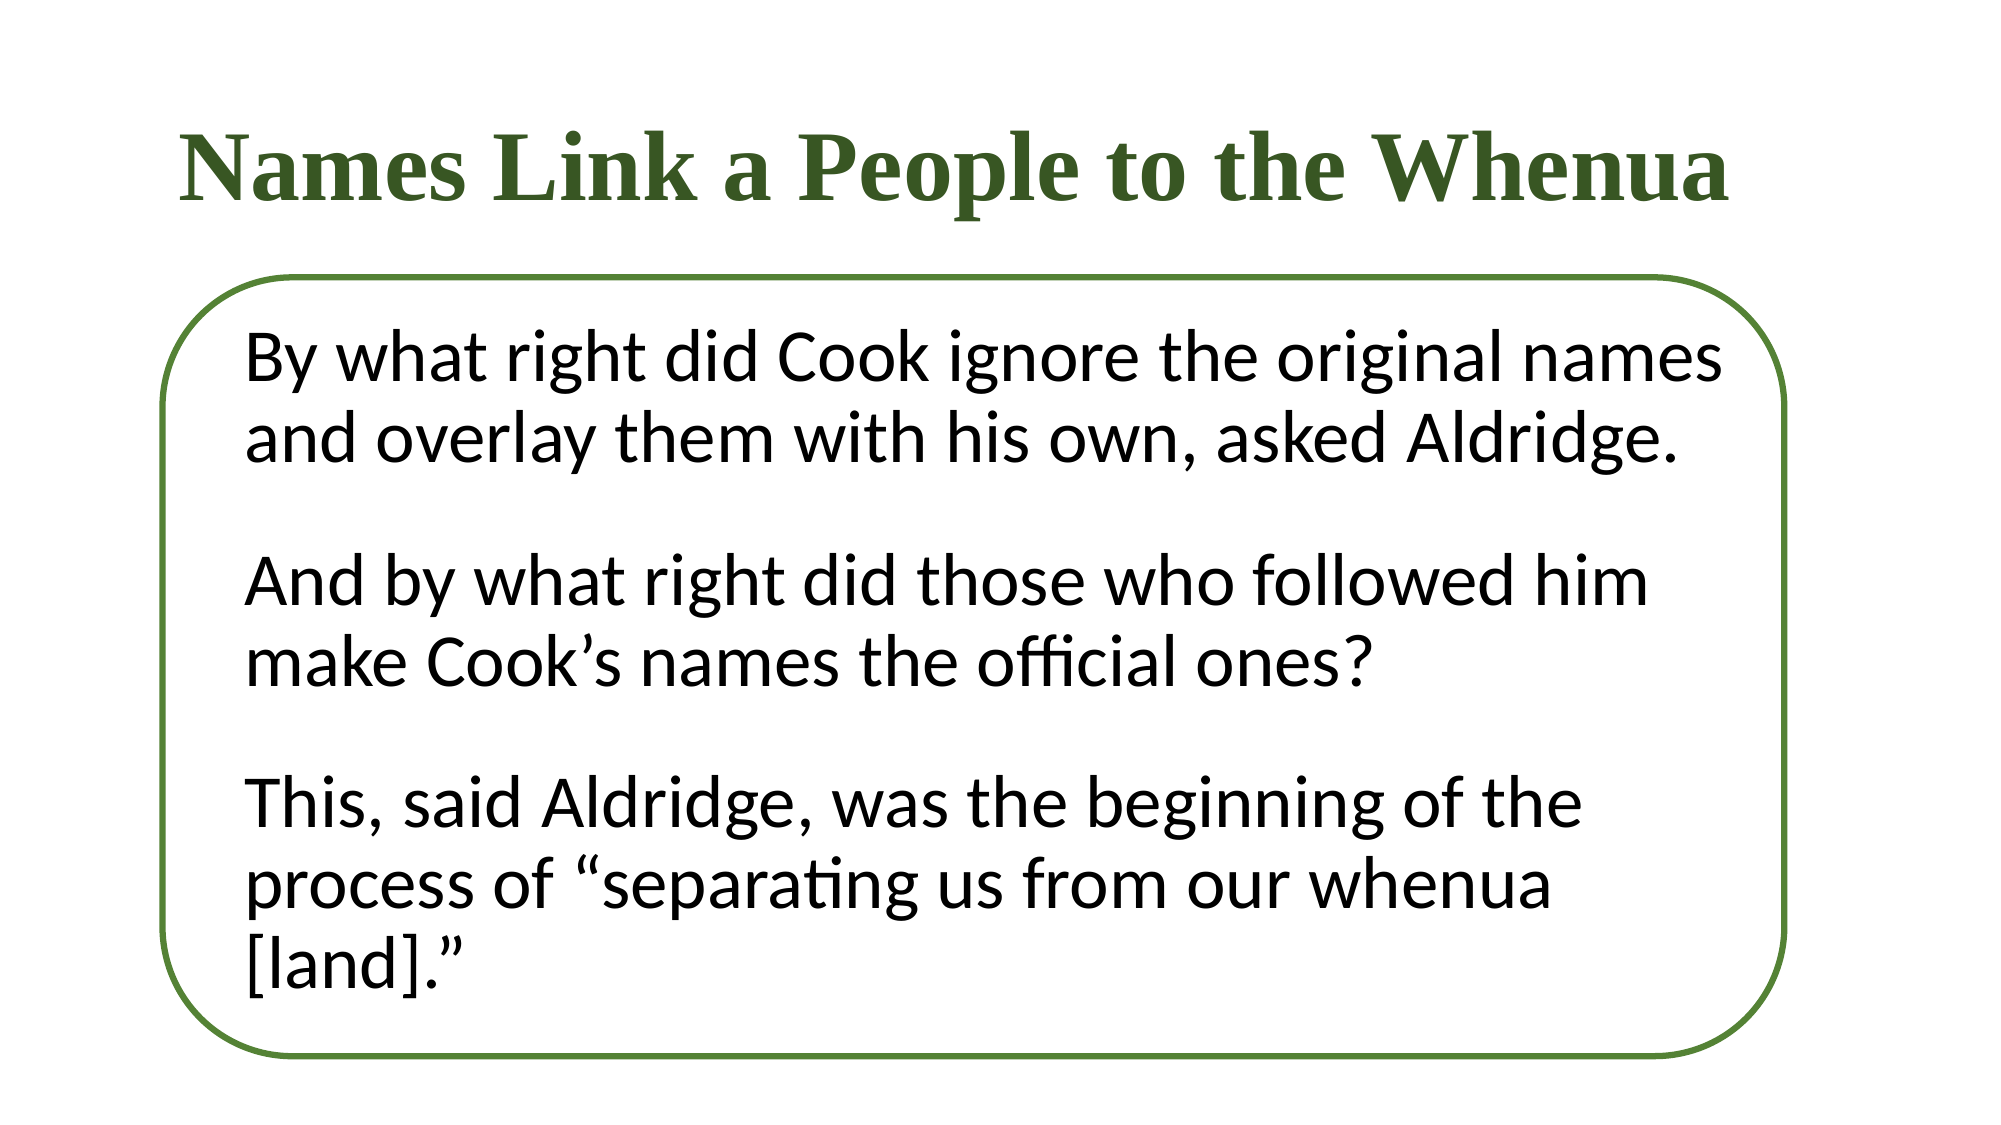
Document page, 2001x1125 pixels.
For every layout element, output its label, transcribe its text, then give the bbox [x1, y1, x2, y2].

list By what right did Cook ignore the original names and overlay them with his own, asked Aldridge. And by what right did those who followed him make Cook’s names the official ones? This, said Aldridge, was the beginning of the process of “separating us from our whenua [land].” [1743, 309, 1789, 1016]
text_box [161, 276, 1786, 1058]
title Names Link a People to the Whenua [48, 59, 1863, 278]
